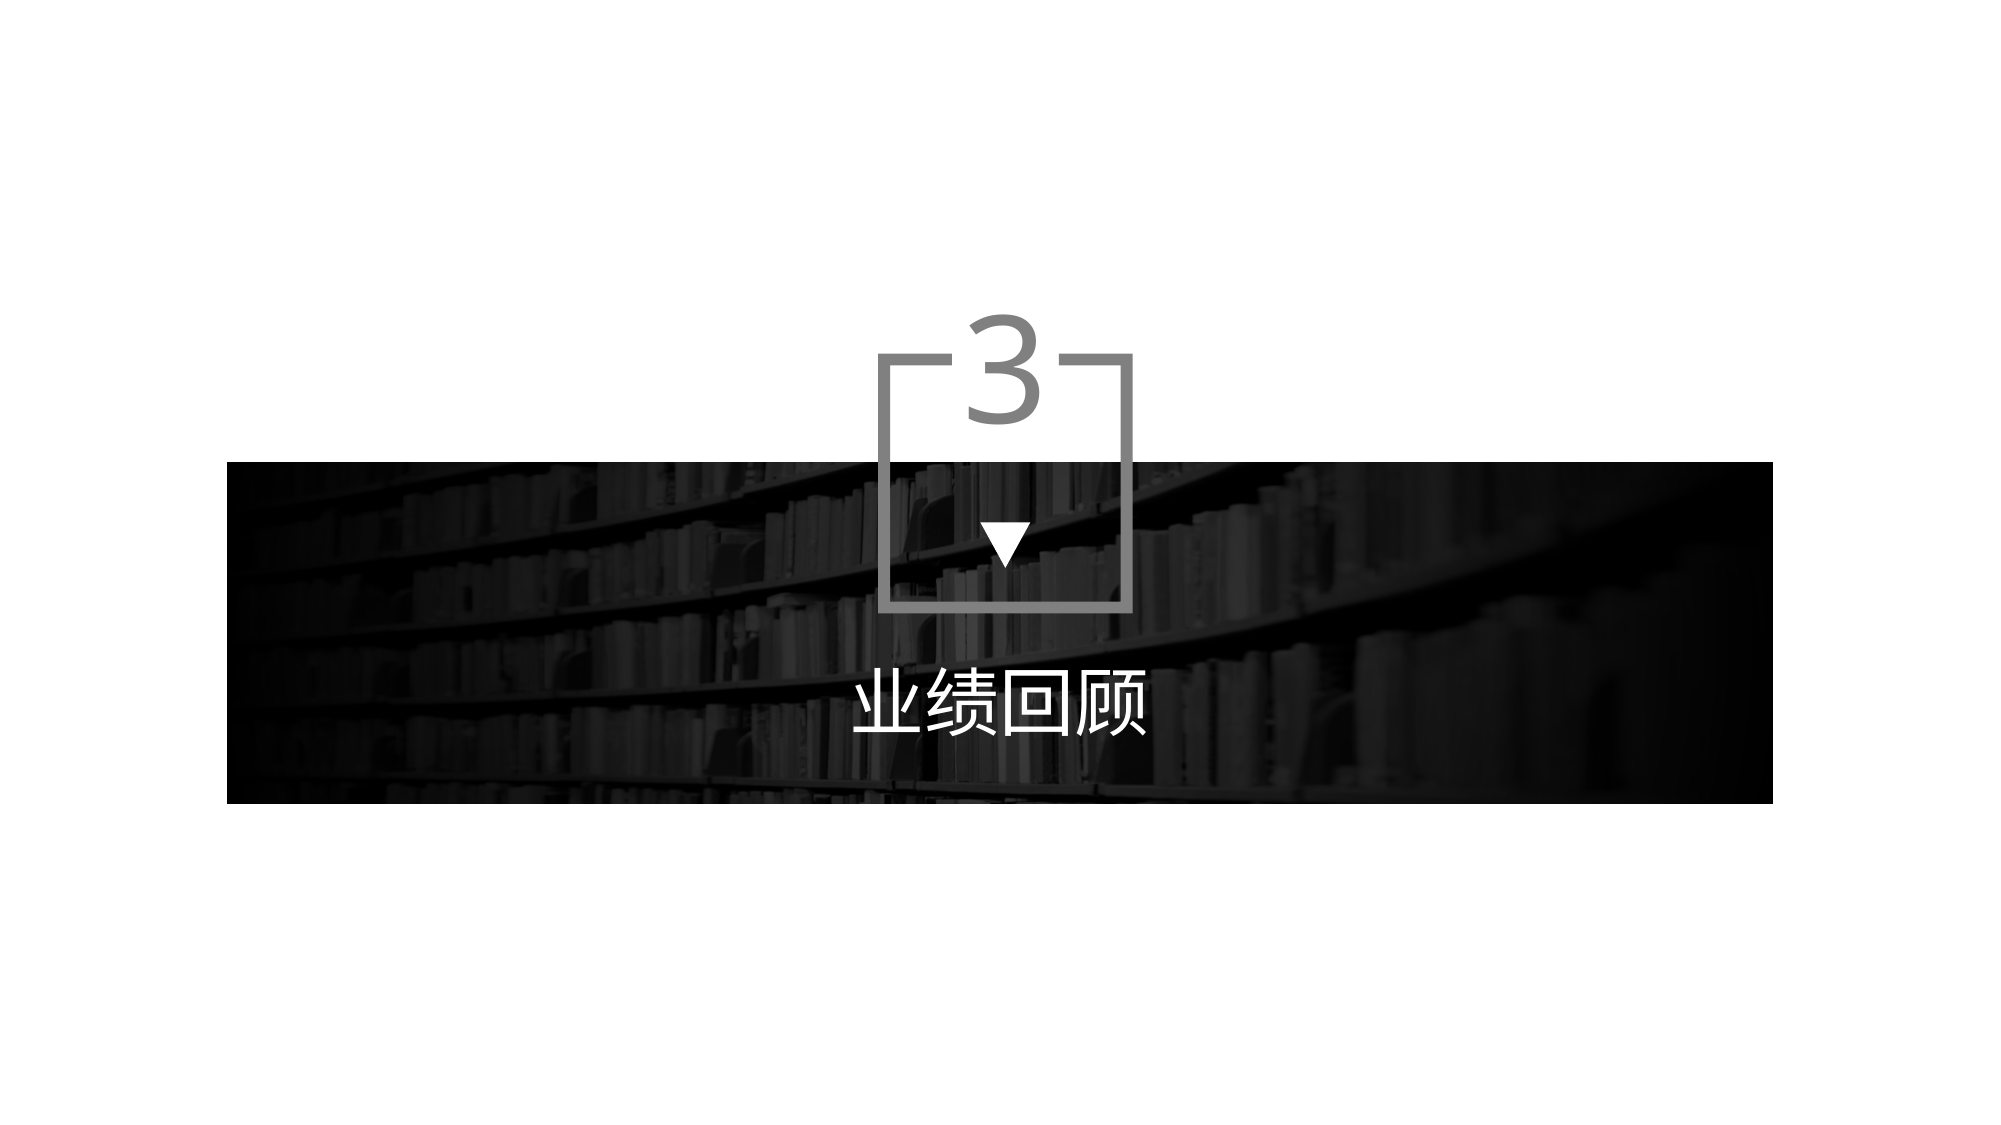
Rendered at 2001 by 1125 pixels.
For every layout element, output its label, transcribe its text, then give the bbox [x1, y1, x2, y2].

text_box 3 [948, 265, 1056, 461]
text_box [227, 462, 1773, 804]
text_box [877, 352, 948, 462]
text_box [1058, 352, 1134, 462]
